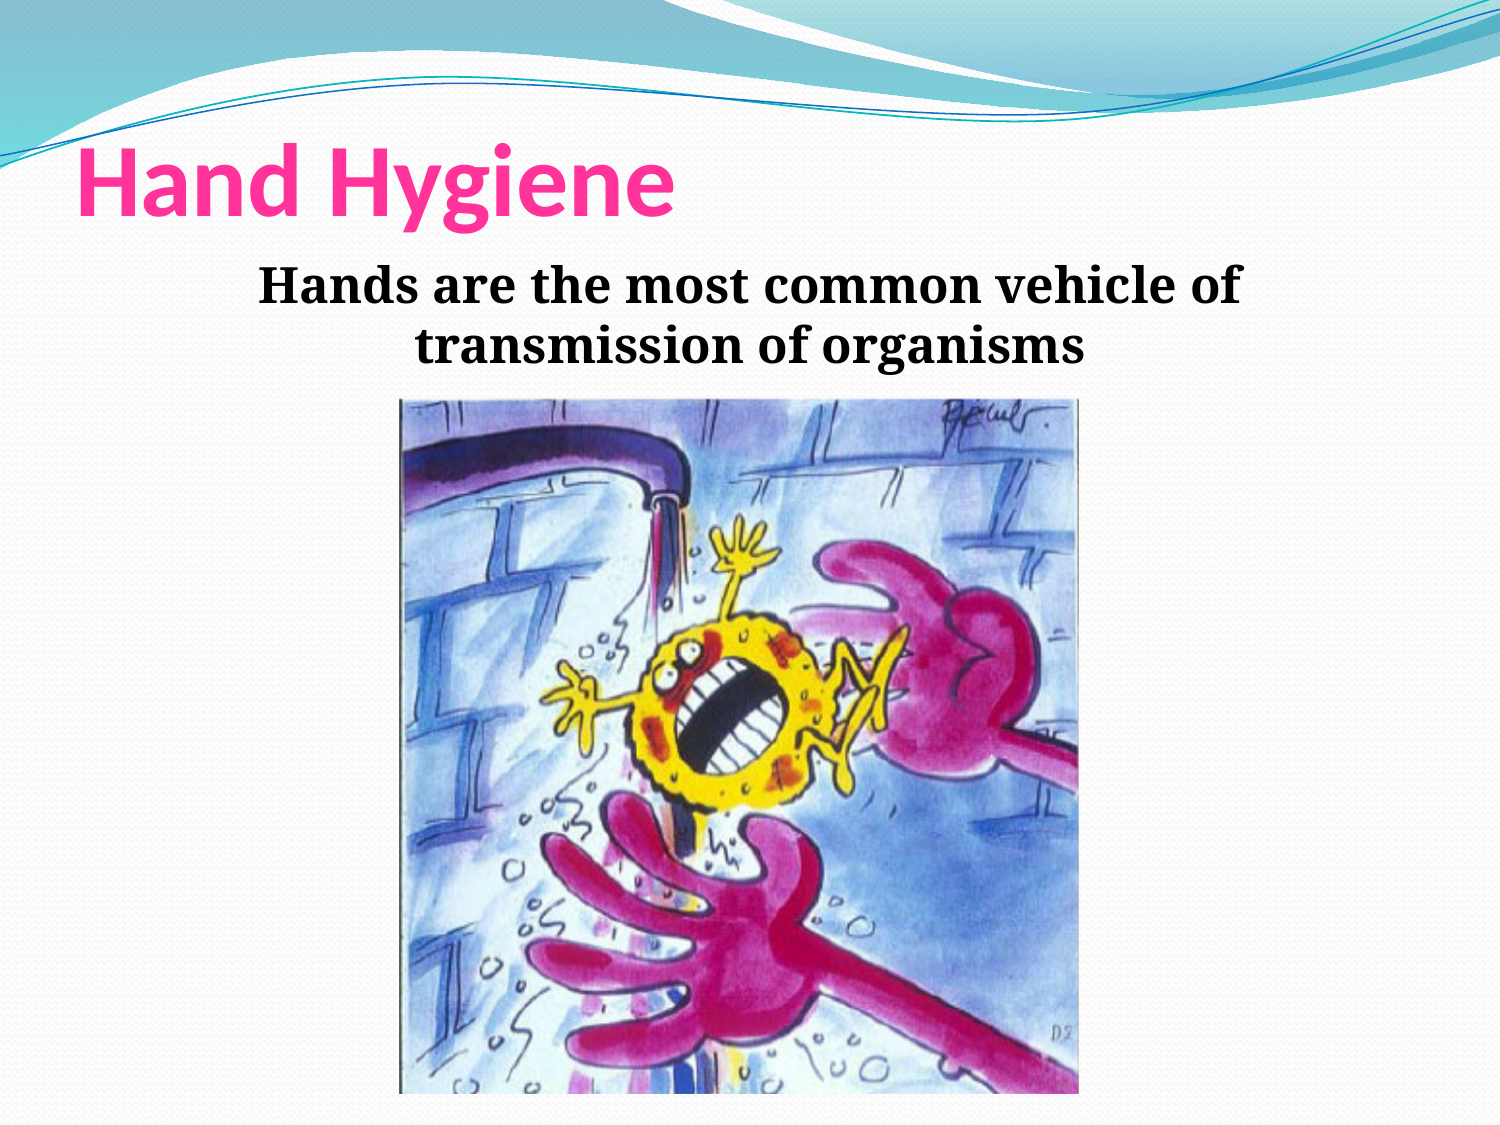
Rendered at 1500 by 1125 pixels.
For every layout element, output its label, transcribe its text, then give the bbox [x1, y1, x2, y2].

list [390, 405, 1087, 1087]
picture [400, 400, 1078, 405]
title Hand Hygiene [75, 50, 1425, 238]
text_box Hands are the most common vehicle of transmission of organisms [175, 246, 1325, 381]
